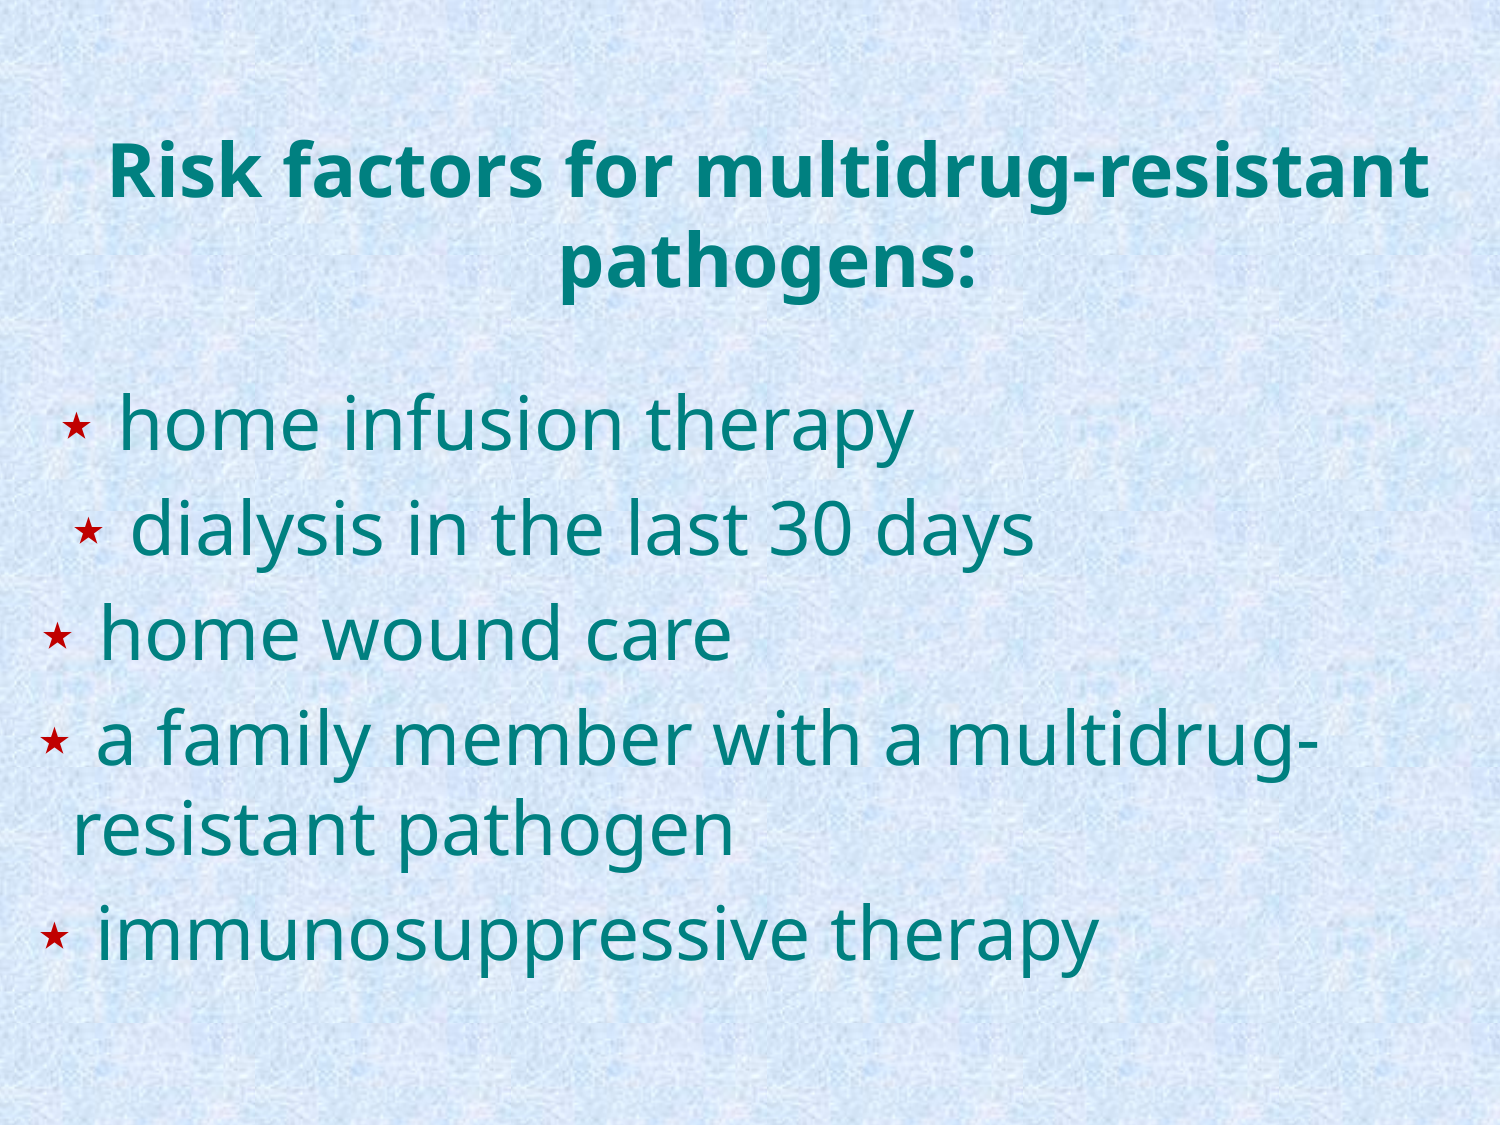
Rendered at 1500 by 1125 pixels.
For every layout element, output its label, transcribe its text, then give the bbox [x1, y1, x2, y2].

text_box Risk factors for multidrug-resistant pathogens: ⋆ home infusion therapy ⋆ dialysis in the last 30 days ⋆ home wound care ⋆ a family member with a multidrug-resistant pathogen ⋆ immunosuppressive therapy [0, 0, 1500, 1125]
